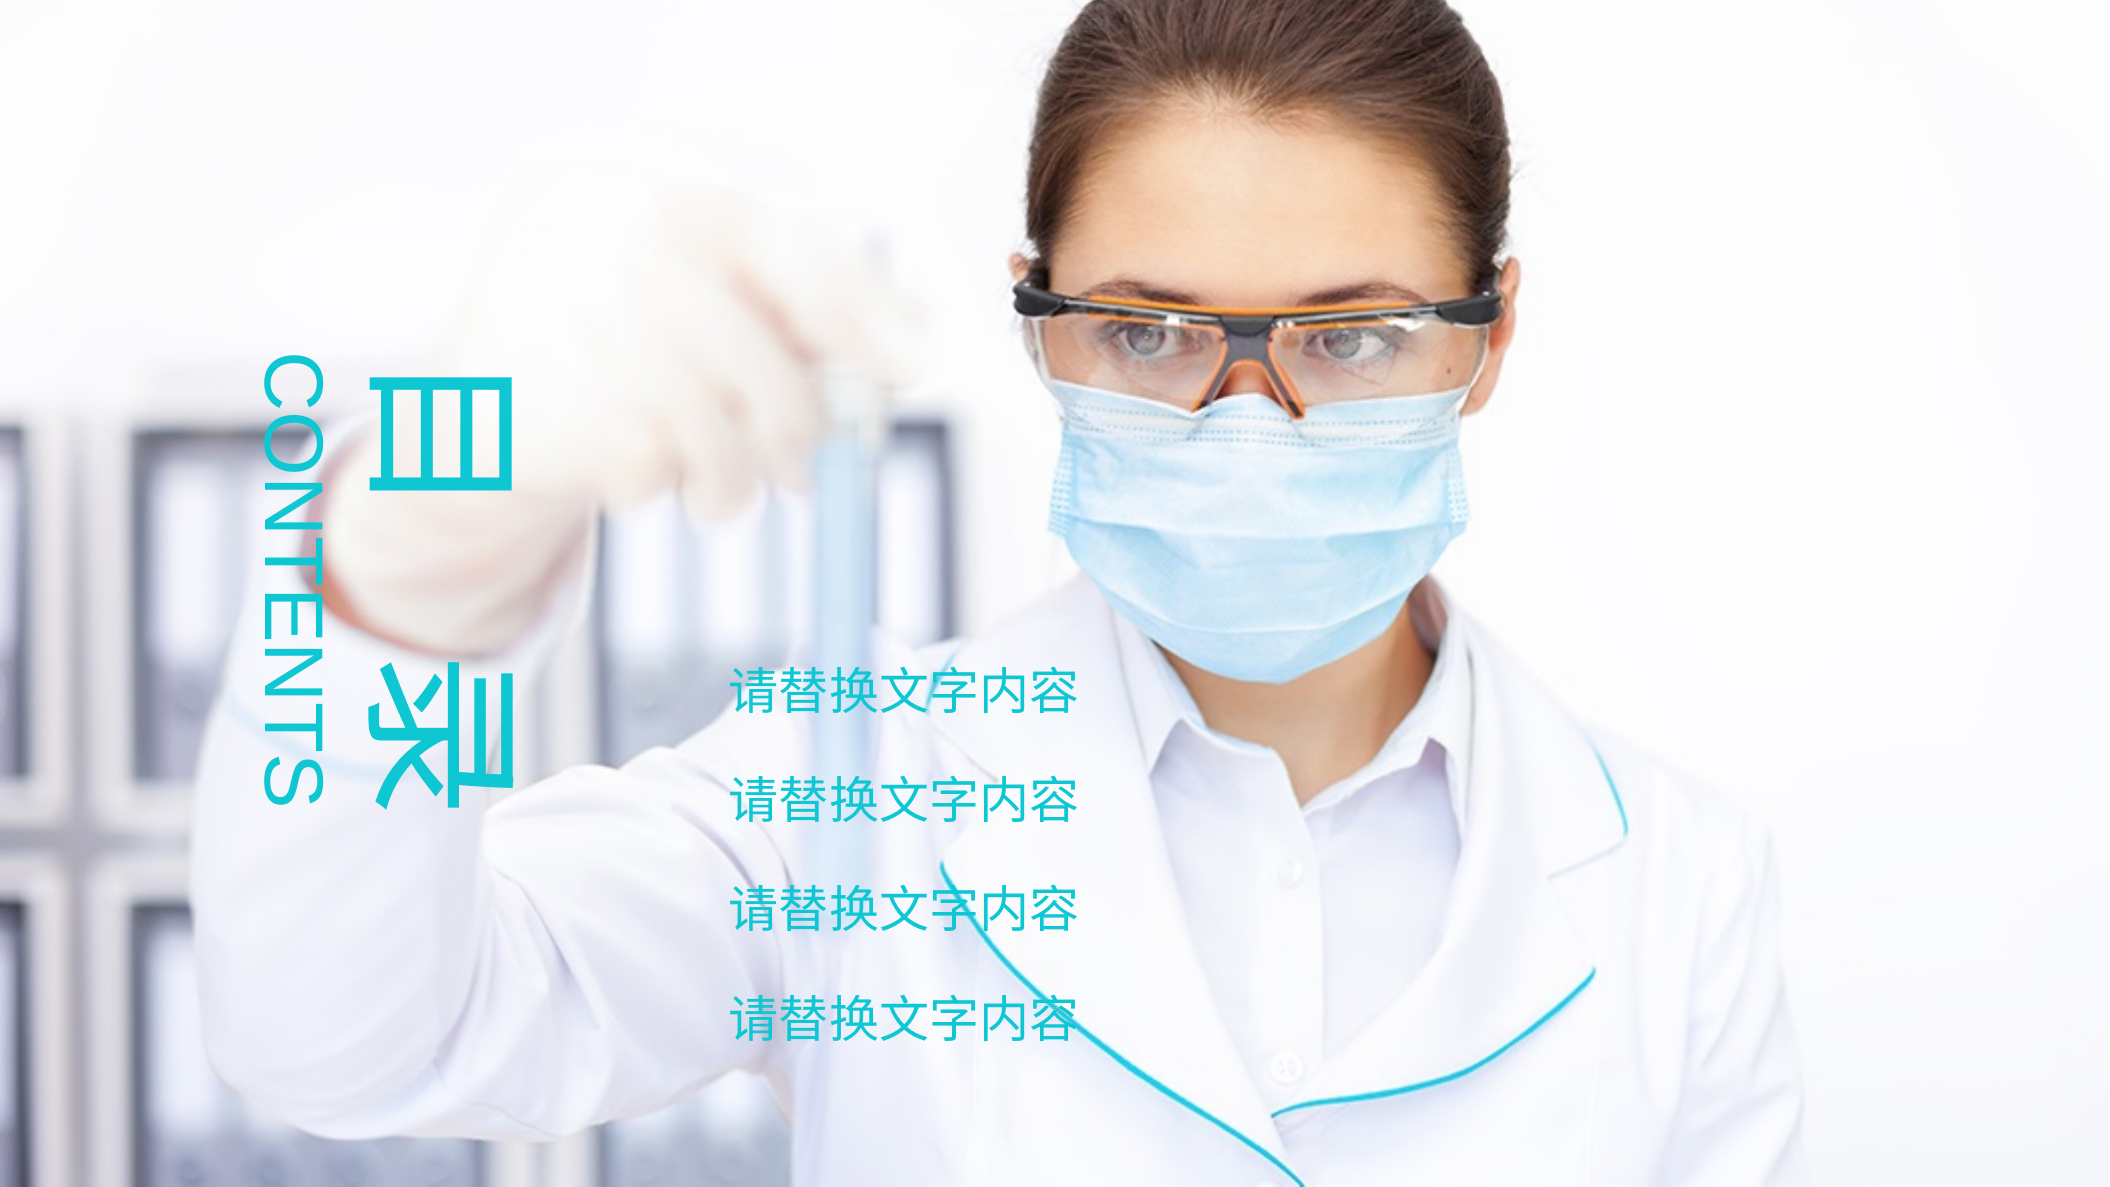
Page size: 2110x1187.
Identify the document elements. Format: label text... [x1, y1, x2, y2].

text_box 请替换文字内容 [714, 979, 1094, 1055]
text_box 请替换文字内容 [714, 870, 1094, 946]
text_box 请替换文字内容 [714, 652, 1094, 727]
text_box 请替换文字内容 [714, 761, 1094, 837]
text_box 目 录 CONTENTS [230, 343, 565, 843]
text_box [0, 0, 2110, 1187]
